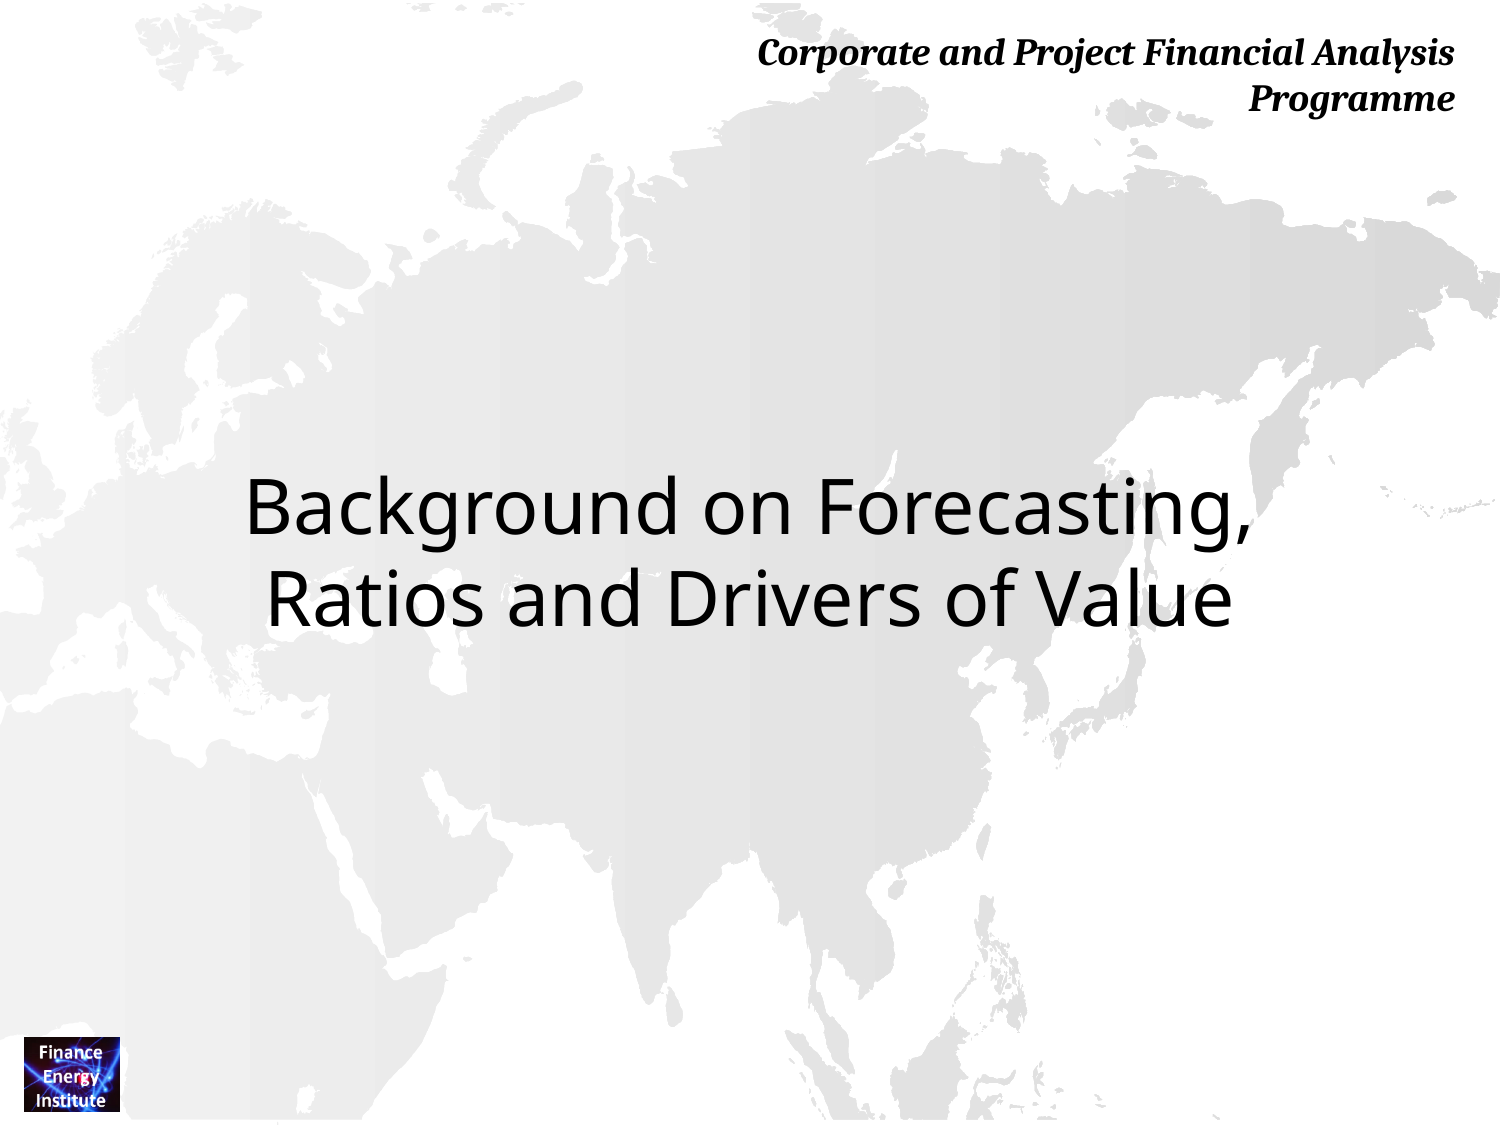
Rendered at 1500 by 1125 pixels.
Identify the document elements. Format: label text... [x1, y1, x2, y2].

title Background on Forecasting, Ratios and Drivers of Value [149, 299, 1351, 800]
picture [24, 1037, 120, 1112]
